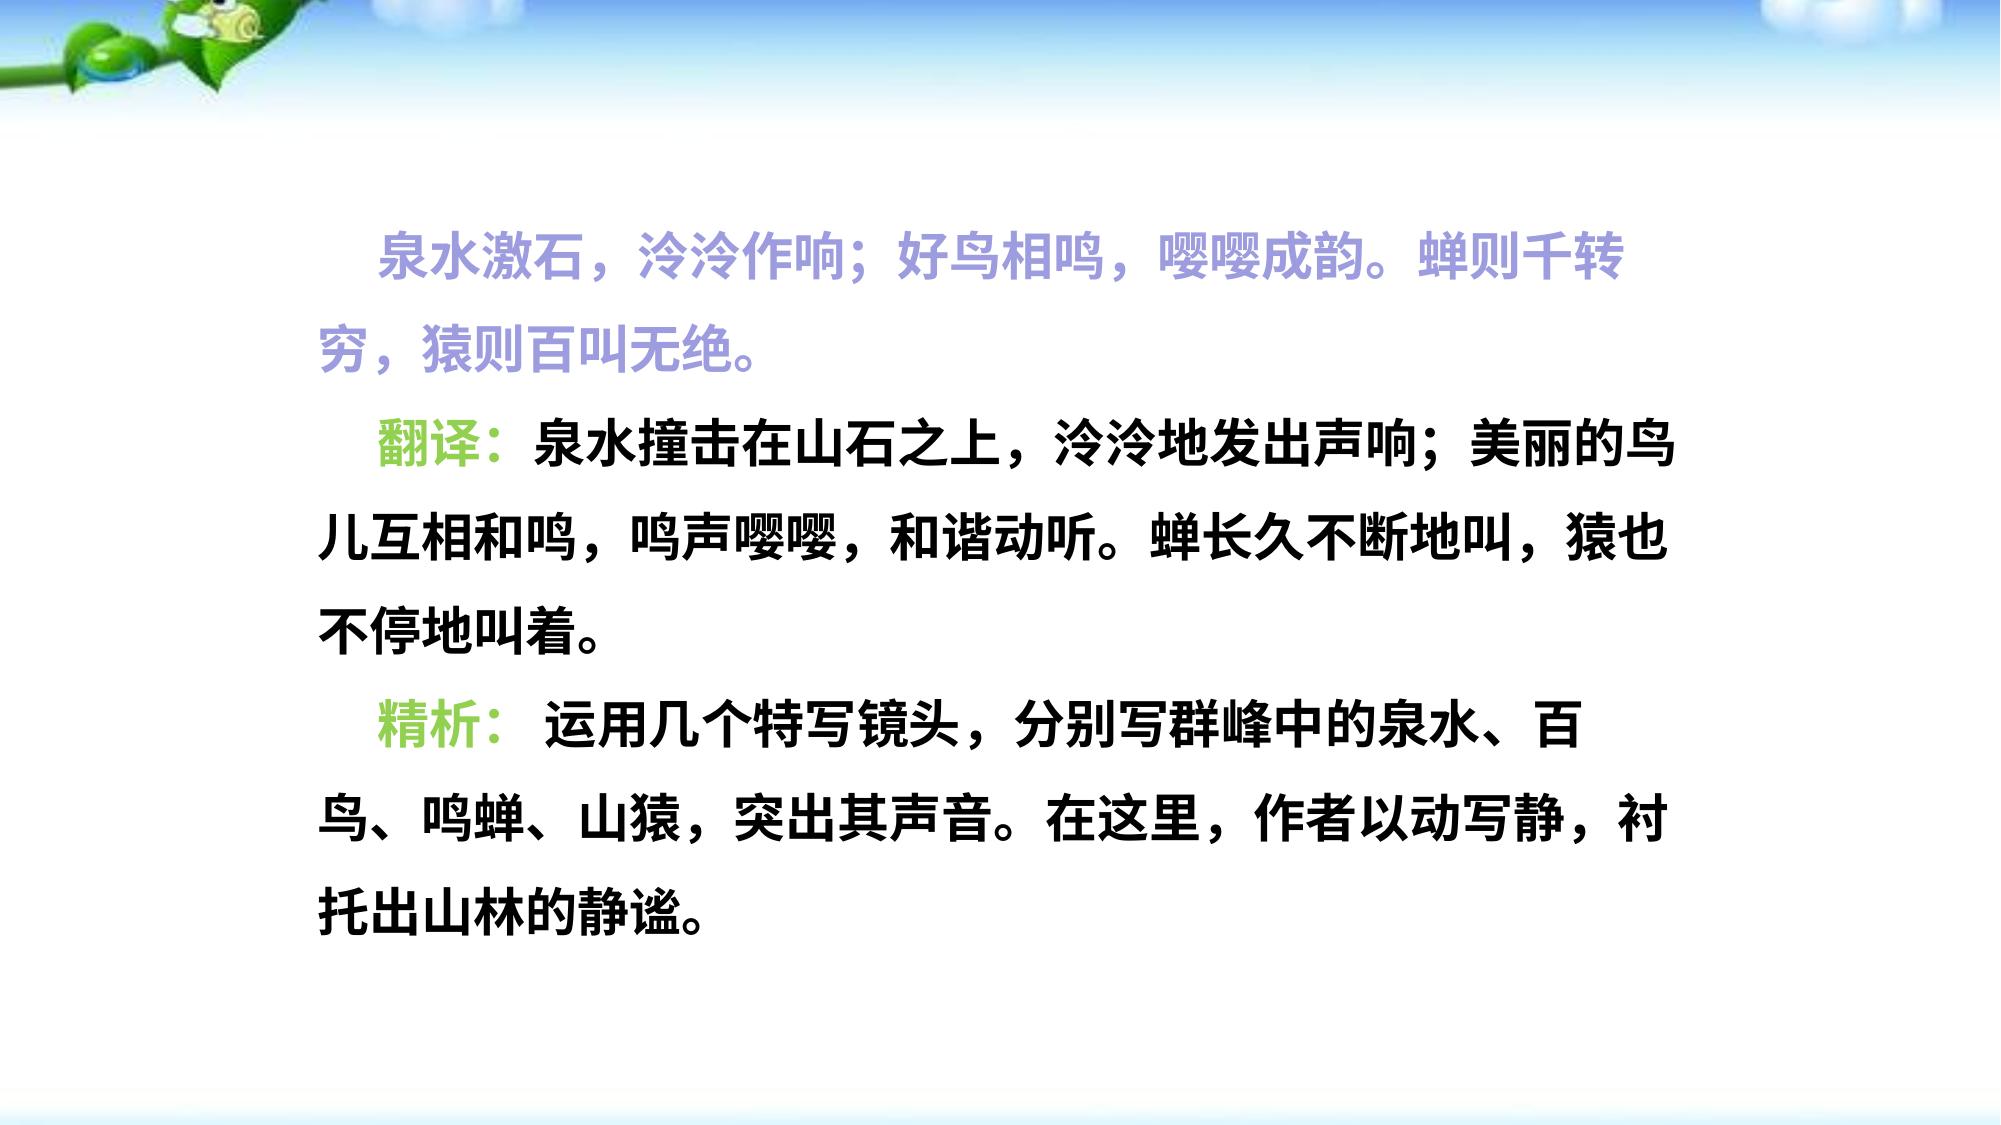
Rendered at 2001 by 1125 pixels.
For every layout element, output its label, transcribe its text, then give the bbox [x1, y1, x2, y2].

text_box 泉水激石，泠泠作响；好鸟相鸣，嘤嘤成韵。蝉则千转穷，猿则百叫无绝。 翻译：泉水撞击在山石之上，泠泠地发出声响；美丽的鸟儿互相和鸣，鸣声嘤嘤，和谐动听。蝉长久不断地叫，猿也不停地叫着。 精析： 运用几个特写镜头，分别写群峰中的泉水、百鸟、鸣蝉、山猿，突出其声音。在这里，作者以动写静，衬托出山林的静谧。 [303, 184, 1703, 950]
picture [0, 0, 2001, 1125]
